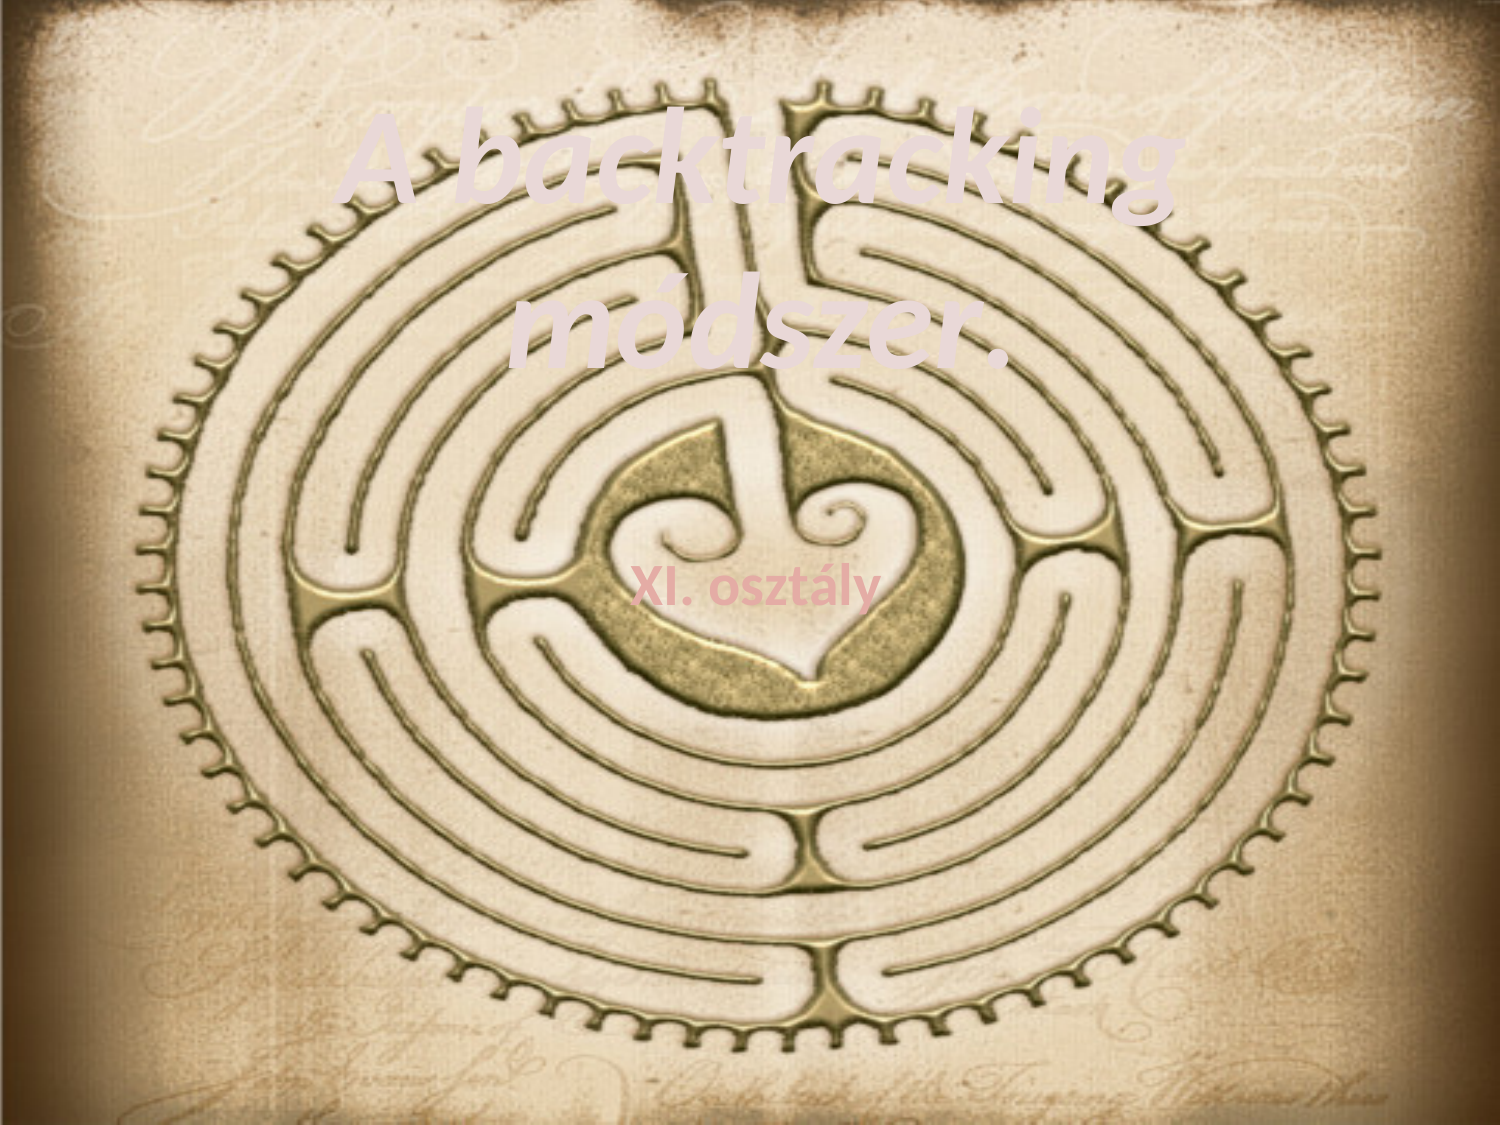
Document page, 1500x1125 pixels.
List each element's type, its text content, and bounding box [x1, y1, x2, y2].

title A backtracking módszer. [75, 111, 1450, 350]
picture [0, 0, 1500, 1125]
subtitle XI. osztály [412, 537, 1100, 625]
